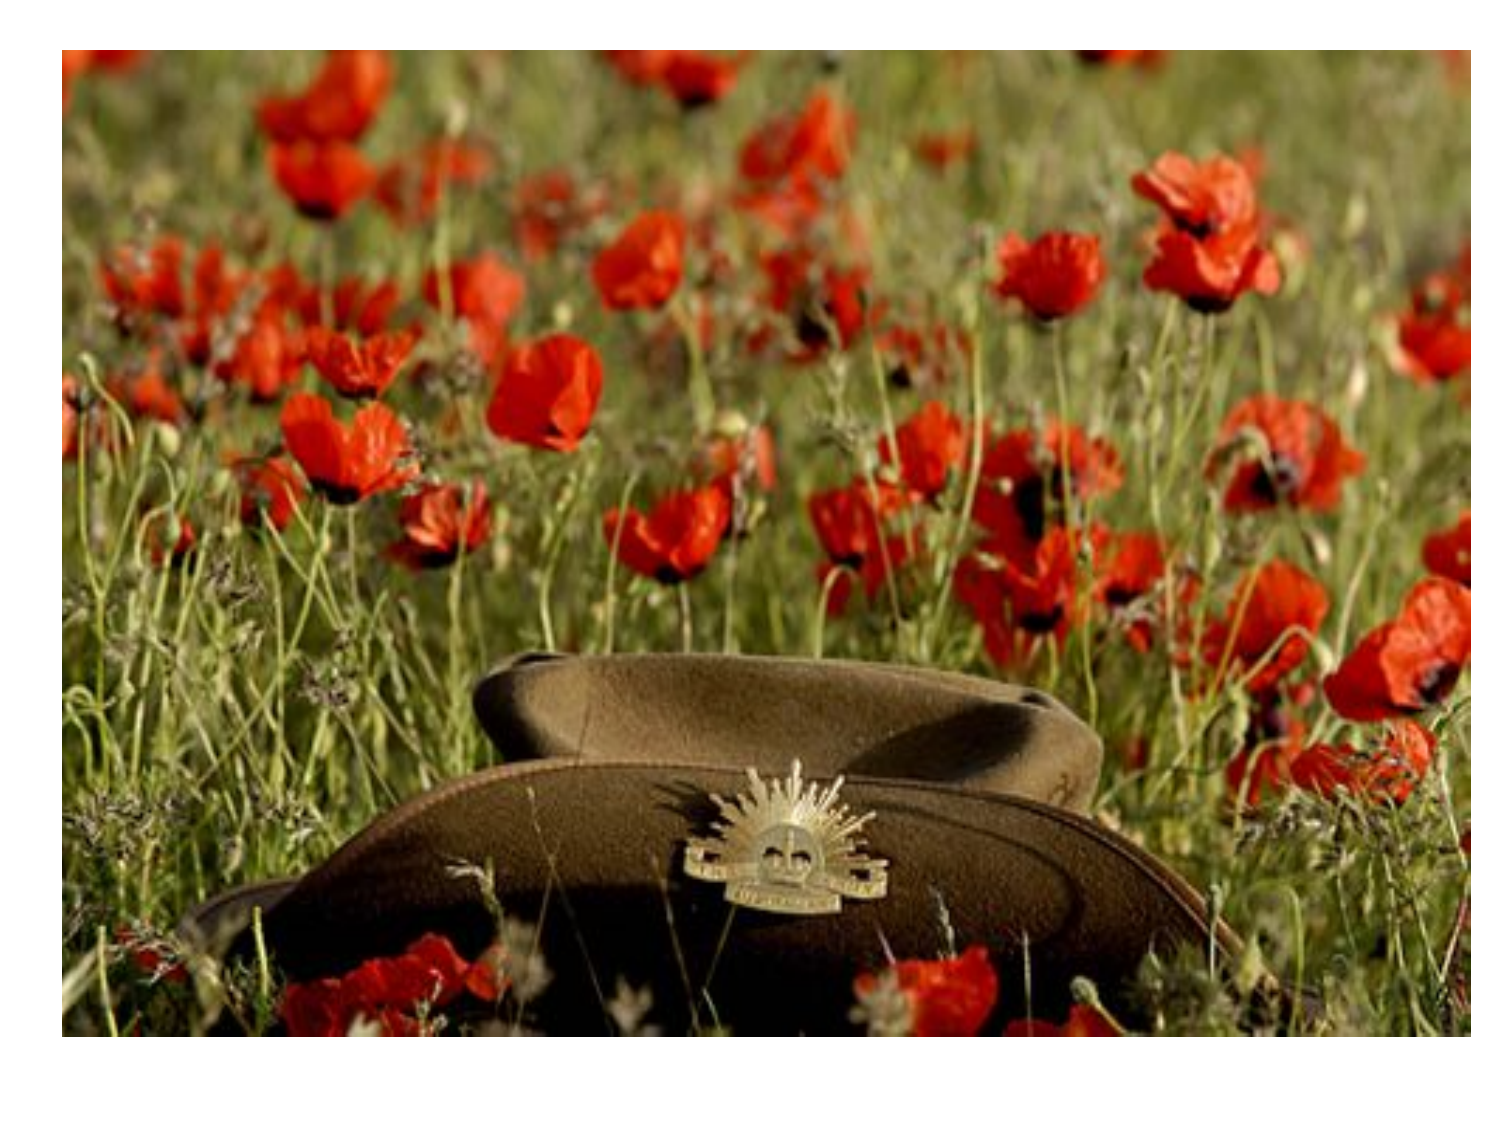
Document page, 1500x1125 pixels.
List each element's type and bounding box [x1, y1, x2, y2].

picture [62, 50, 1471, 1037]
